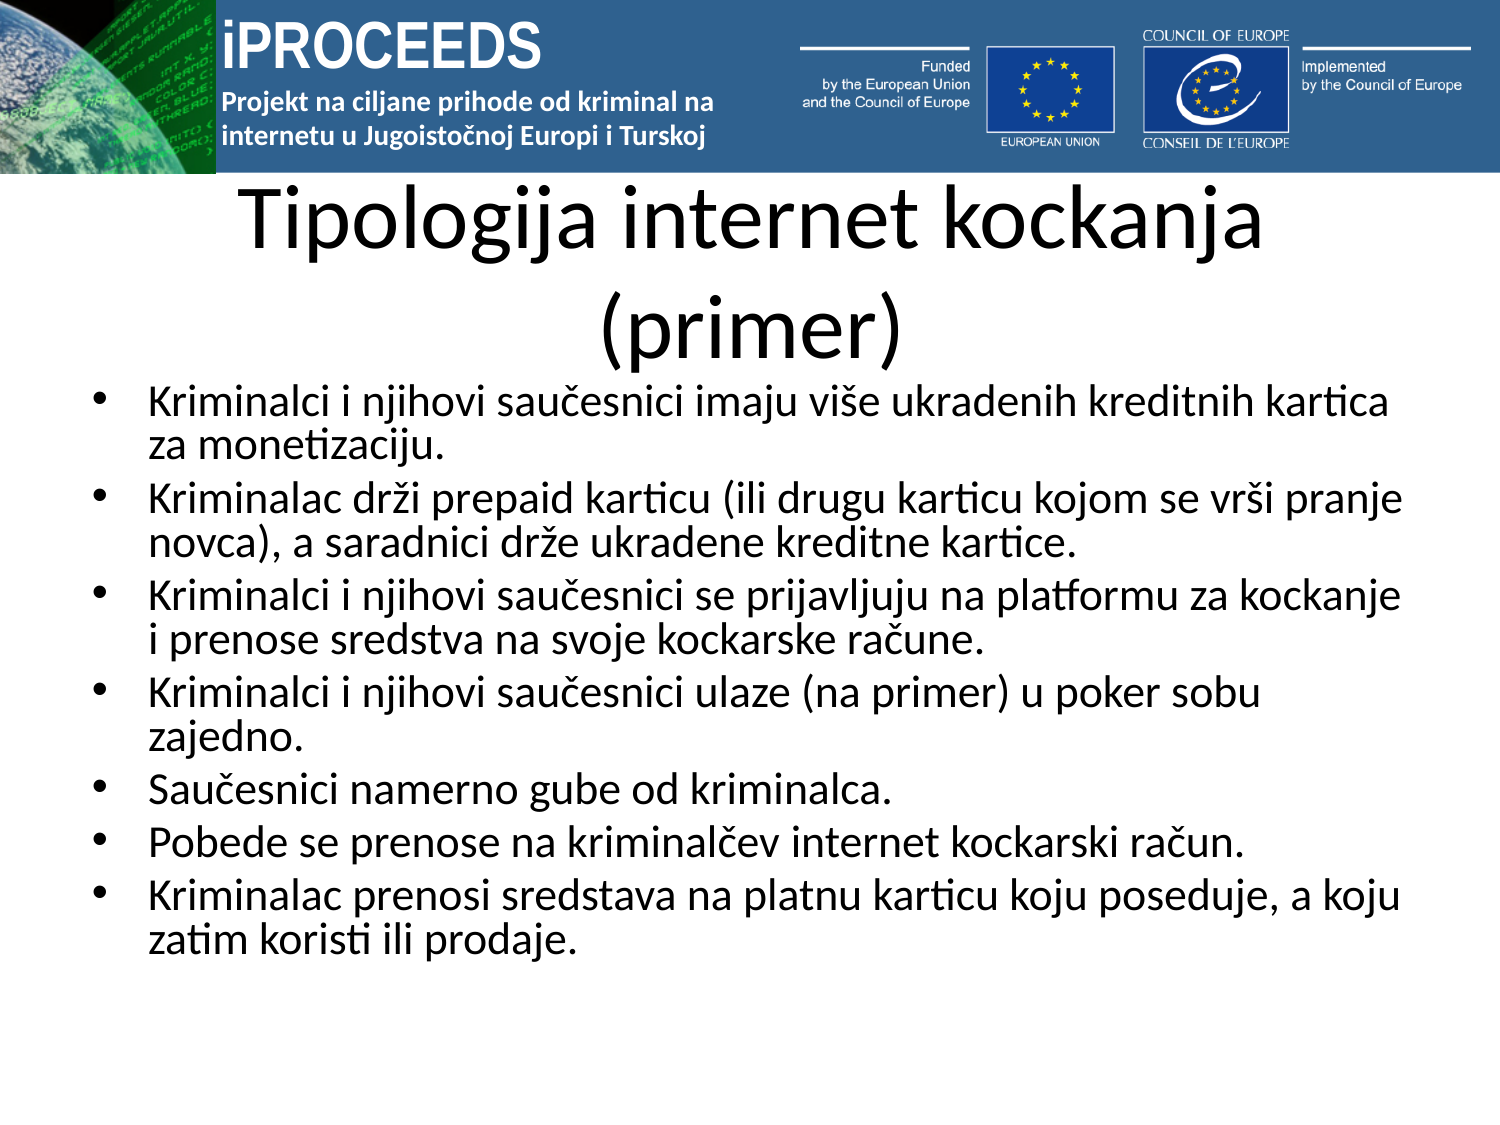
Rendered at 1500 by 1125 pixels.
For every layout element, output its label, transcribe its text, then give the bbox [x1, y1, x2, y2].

picture [800, 30, 1471, 148]
picture [0, 0, 216, 174]
list Kriminalci i njihovi saučesnici imaju više ukradenih kreditnih kartica za monetizaciju. Kriminalac drži prepaid karticu (ili drugu karticu kojom se vrši pranje novca), a saradnici drže ukradene kreditne kartice. Kriminalci i njihovi saučesnici se prijavljuju na platformu za kockanje i prenose sredstva na svoje kockarske račune. Kriminalci i njihovi saučesnici ulaze (na primer) u poker sobu zajedno. Saučesnici namerno gube od kriminalca. Pobede se prenose na kriminalčev internet kockarski račun. Kriminalac prenosi sredstava na platnu karticu koju poseduje, a koju zatim koristi ili prodaje. [76, 373, 1428, 1017]
title Tipologija internet kockanja (primer) [76, 172, 1428, 361]
